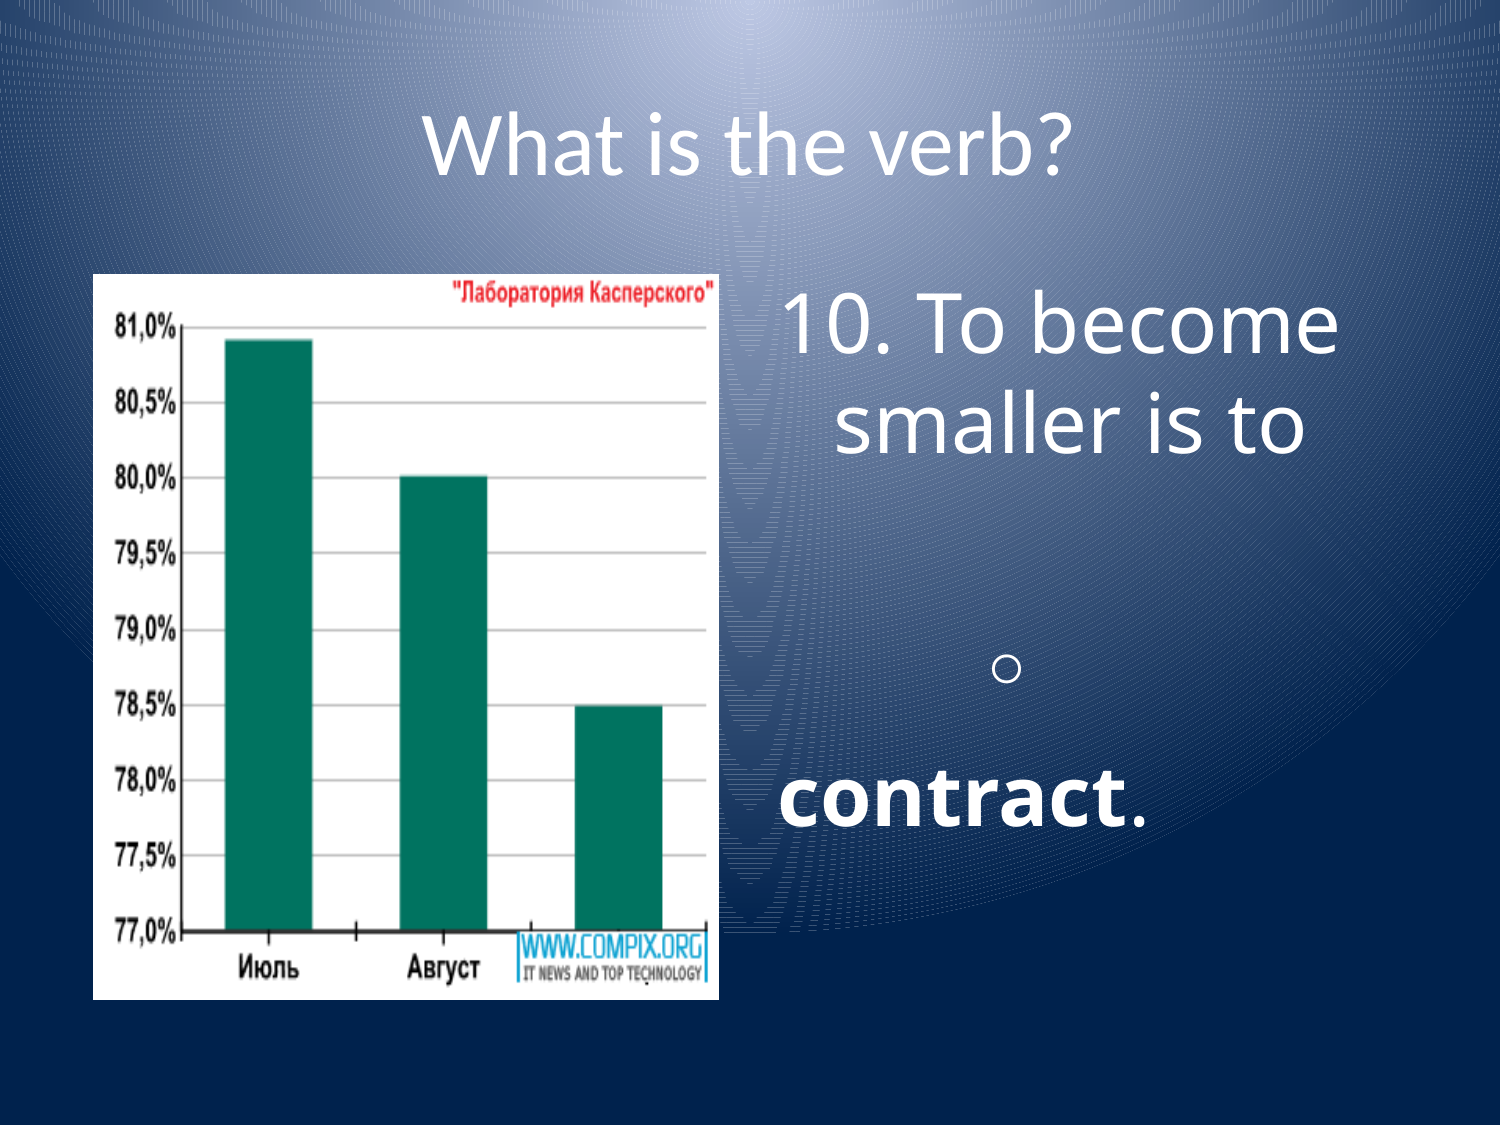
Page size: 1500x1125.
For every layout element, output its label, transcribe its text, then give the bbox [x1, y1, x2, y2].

title What is the verb? [75, 45, 1425, 233]
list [93, 274, 719, 1001]
list 10. To become smaller is to ◦ contract. [762, 262, 1425, 1005]
